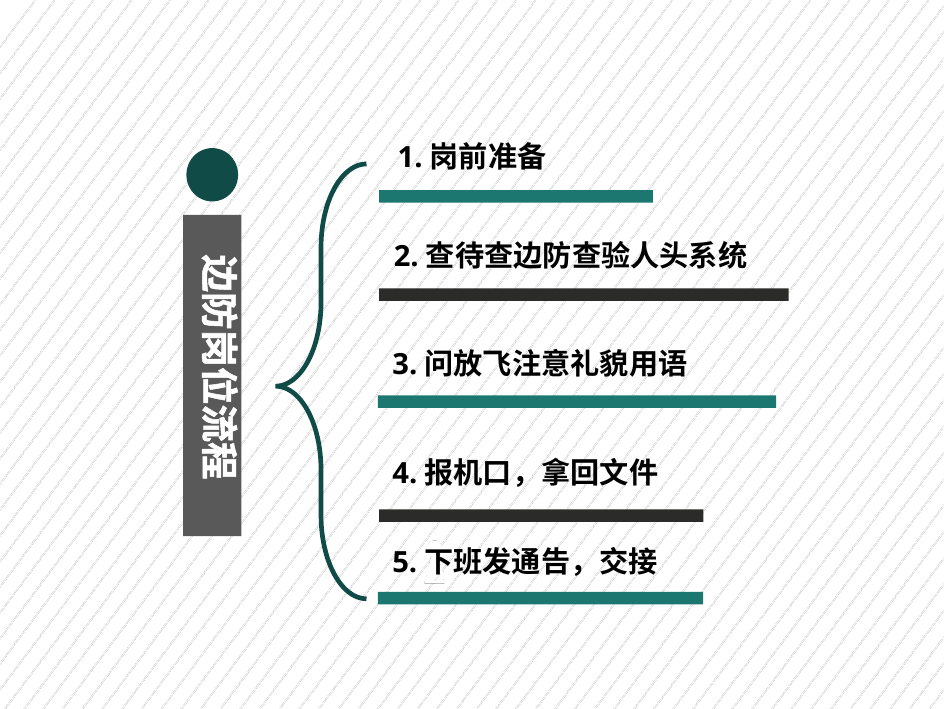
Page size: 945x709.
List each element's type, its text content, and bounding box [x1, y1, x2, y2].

text_box [275, 163, 367, 600]
text_box 4.报机口，拿回文件 [377, 446, 674, 497]
text_box 3.问放飞注意礼貌用语 [377, 337, 728, 388]
text_box [378, 189, 654, 204]
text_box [183, 148, 242, 537]
text_box 1.岗前准备 [382, 130, 674, 181]
text_box 边防岗位流程 [174, 239, 183, 510]
text_box 2.查待查边防查验人头系统 [379, 230, 768, 310]
text_box [377, 591, 704, 605]
text_box 边防岗位流程 [242, 239, 251, 510]
text_box [378, 508, 704, 523]
text_box 5.下班发通告，交接 [377, 536, 673, 586]
picture [0, 0, 944, 709]
text_box [377, 394, 777, 409]
text_box [768, 287, 790, 302]
